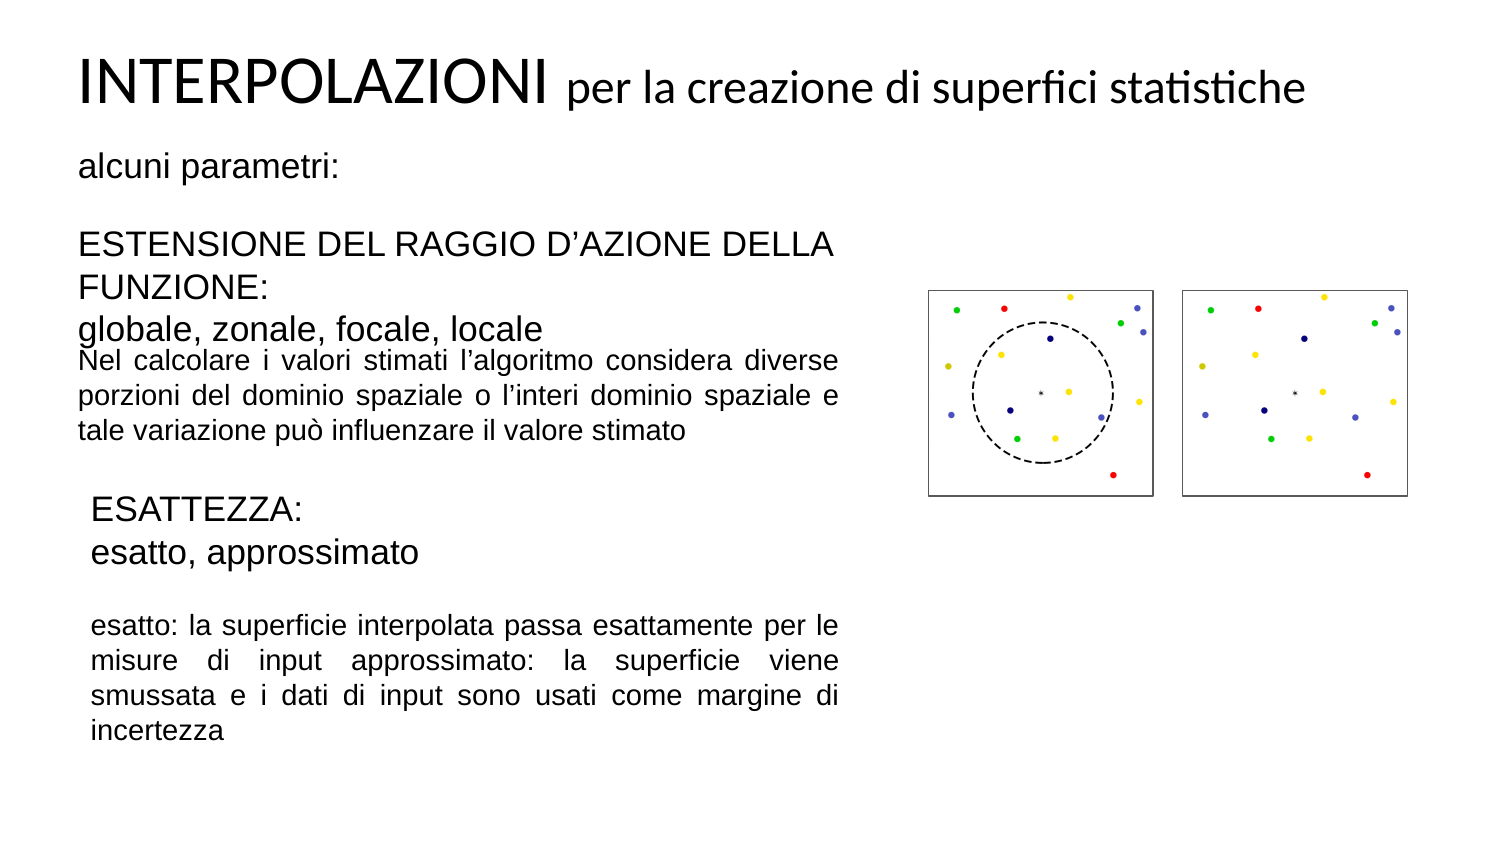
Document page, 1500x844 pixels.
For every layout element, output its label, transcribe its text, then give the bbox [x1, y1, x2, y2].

text_box Nel calcolare i valori stimati l’algoritmo considera diverse porzioni del dominio spaziale o l’interi dominio spaziale e tale variazione può influenzare il valore stimato [66, 311, 852, 475]
title INTERPOLAZIONI per la creazione di superfici statistiche [66, 0, 1361, 164]
text_box ESTENSIONE DEL RAGGIO D’AZIONE DELLA FUNZIONE: globale, zonale, focale, locale [66, 209, 1021, 388]
text_box alcuni parametri: [66, 132, 515, 209]
picture [928, 290, 1153, 496]
text_box ESATTEZZA: esatto, approssimato esatto: la superficie interpolata passa esattamente per le misure di input approssimato: la superficie viene smussata e i dati di input sono usati come margine di incertezza [79, 475, 852, 653]
picture [1183, 290, 1407, 496]
